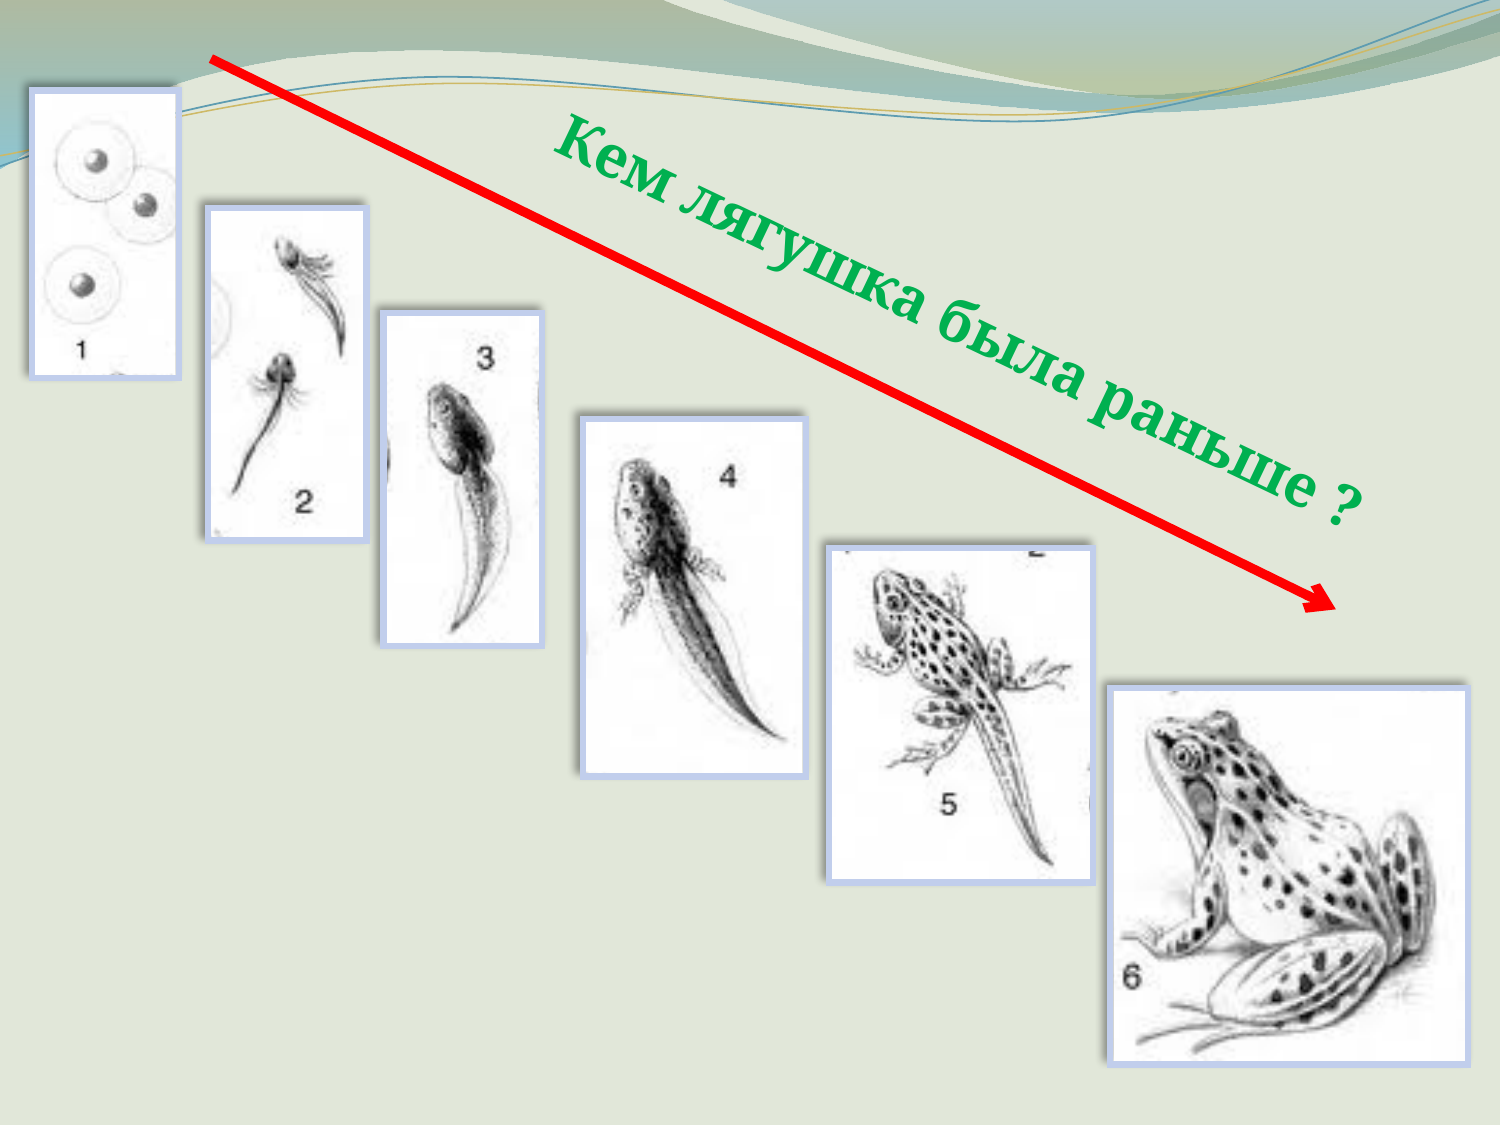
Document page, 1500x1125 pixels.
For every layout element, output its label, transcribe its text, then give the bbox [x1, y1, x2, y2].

picture [585, 621, 803, 774]
picture [386, 621, 540, 644]
picture [34, 93, 176, 376]
picture [831, 621, 1091, 880]
picture [1113, 691, 1466, 1062]
text_box Кем лягушка была раньше ? [1343, 456, 1393, 557]
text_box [210, 58, 1337, 610]
